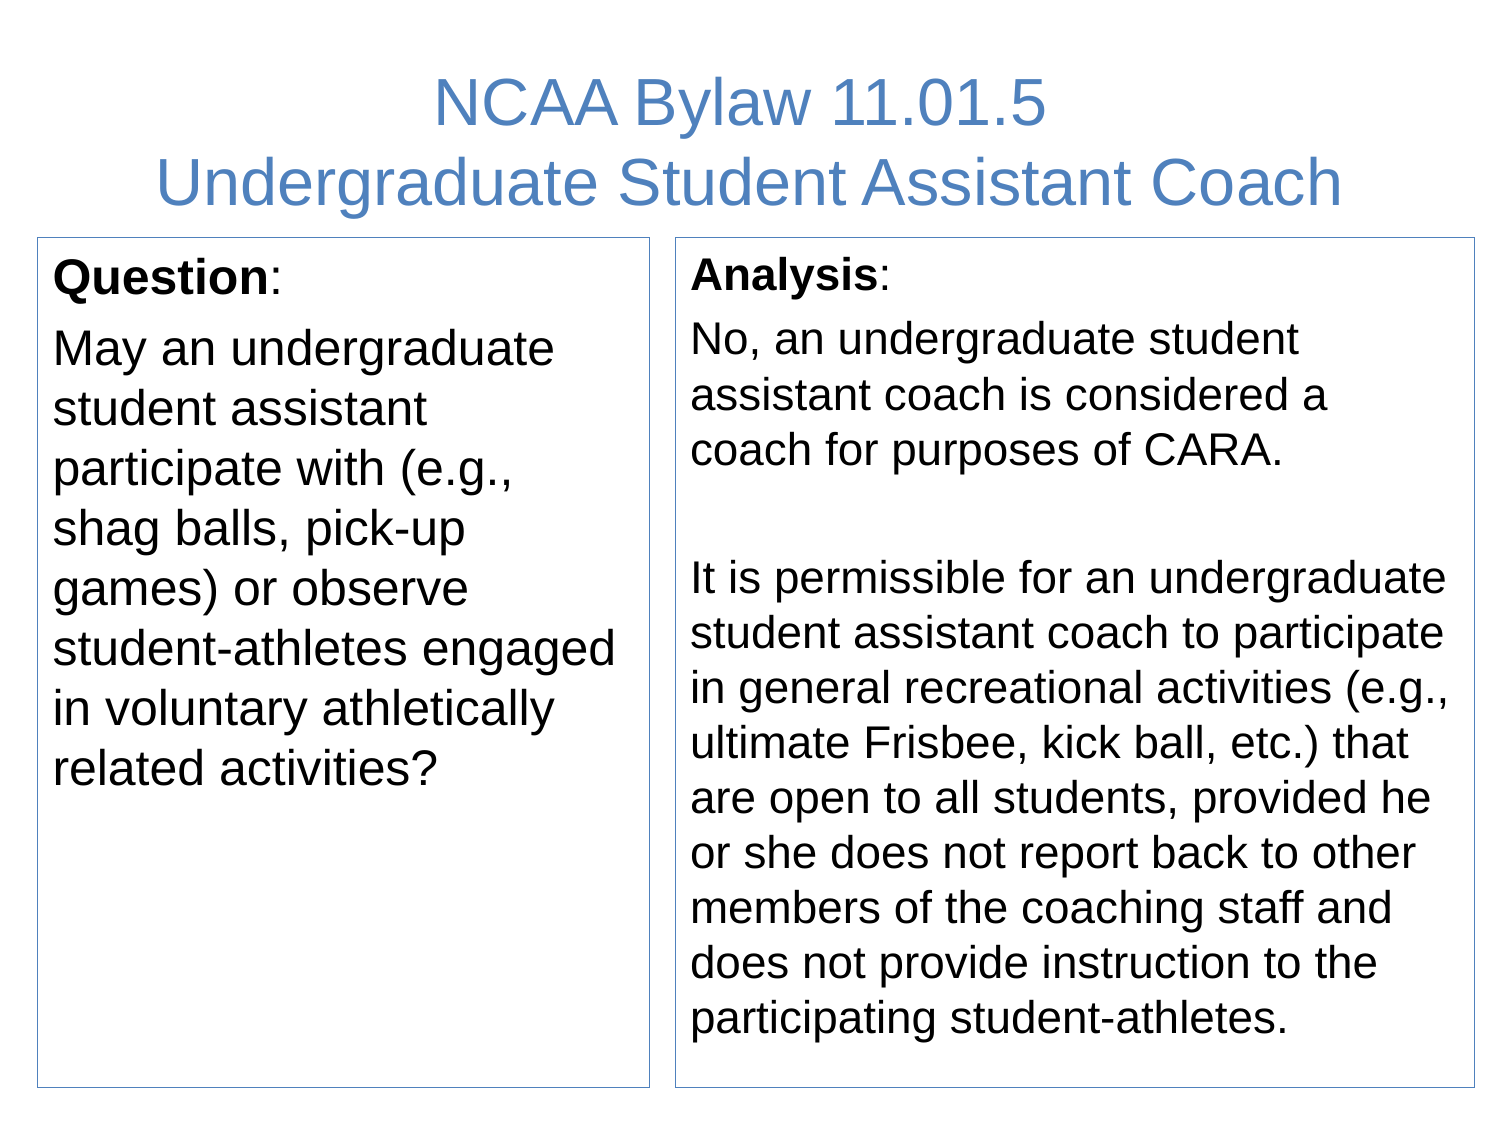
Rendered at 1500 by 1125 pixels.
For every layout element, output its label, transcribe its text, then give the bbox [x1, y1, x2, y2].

list Question: May an undergraduate student assistant participate with (e.g., shag balls, pick-up games) or observe student-athletes engaged in voluntary athletically related activities? [37, 237, 650, 1088]
list Analysis: No, an undergraduate student assistant coach is considered a coach for purposes of CARA. It is permissible for an undergraduate student assistant coach to participate in general recreational activities (e.g., ultimate Frisbee, kick ball, etc.) that are open to all students, provided he or she does not report back to other members of the coaching staff and does not provide instruction to the participating student-athletes. [675, 237, 1475, 1088]
title NCAA Bylaw 11.01.5 Undergraduate Student Assistant Coach [75, 45, 1425, 233]
